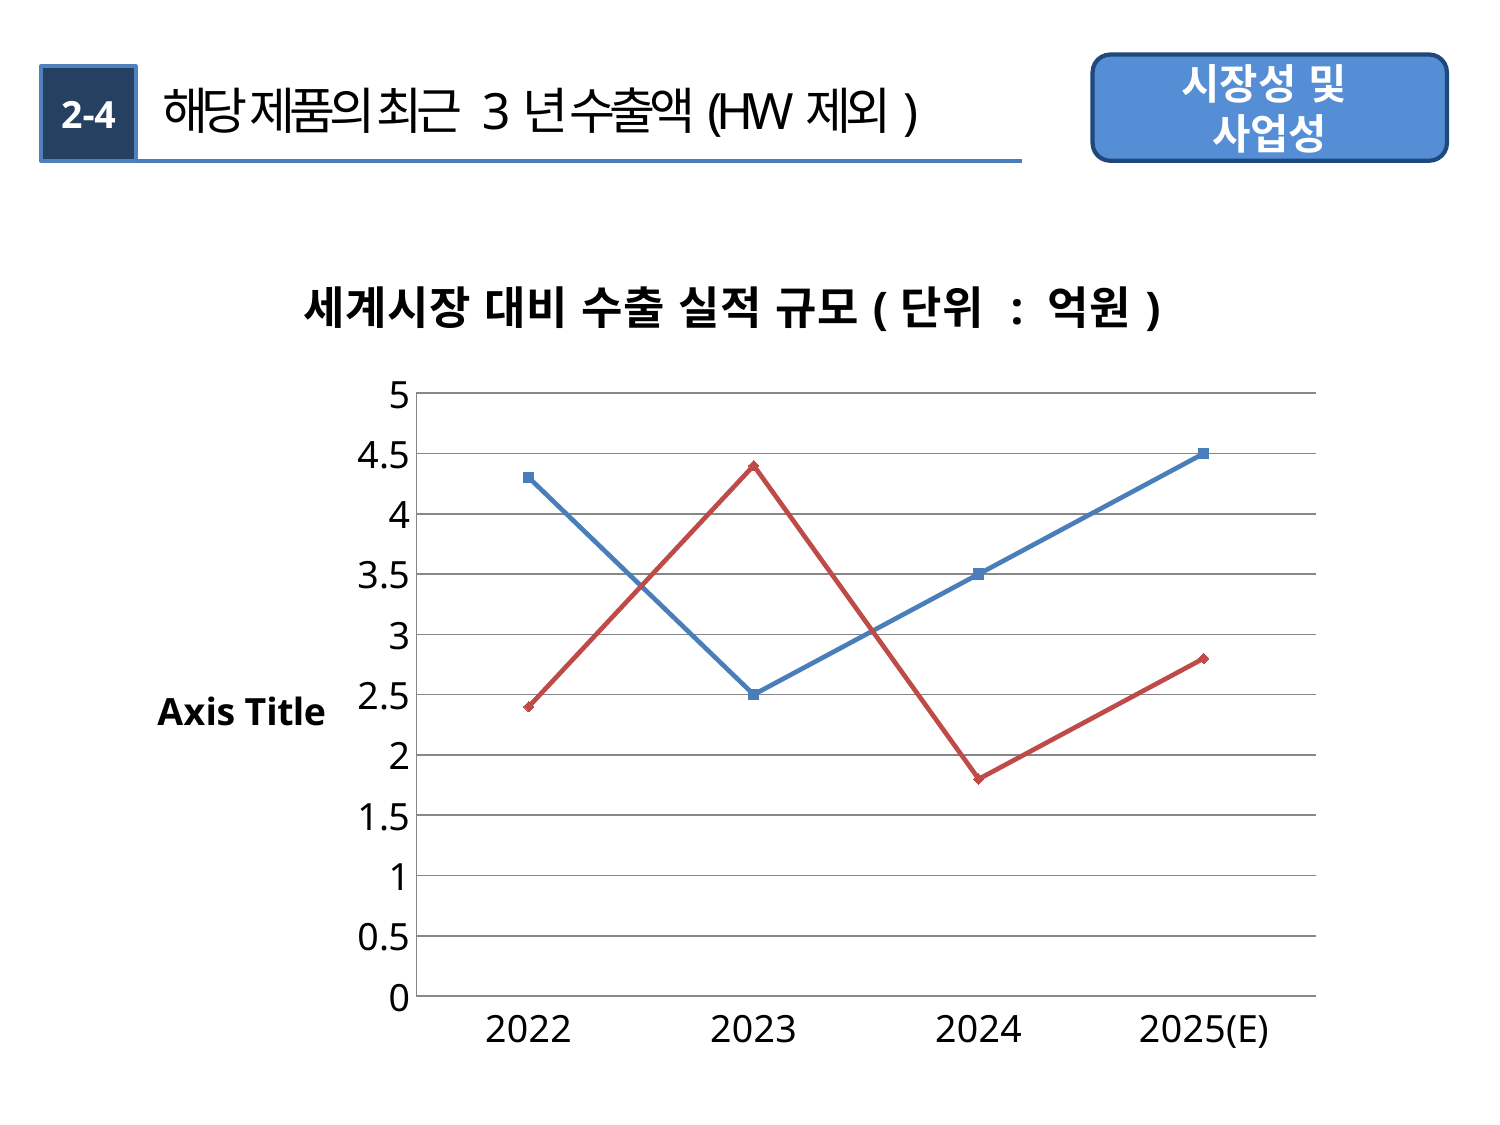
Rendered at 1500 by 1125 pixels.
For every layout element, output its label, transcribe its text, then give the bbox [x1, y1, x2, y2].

text_box 시장성 및 사업성 [1090, 52, 1450, 163]
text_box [40, 66, 1022, 162]
chart [123, 232, 1341, 1071]
